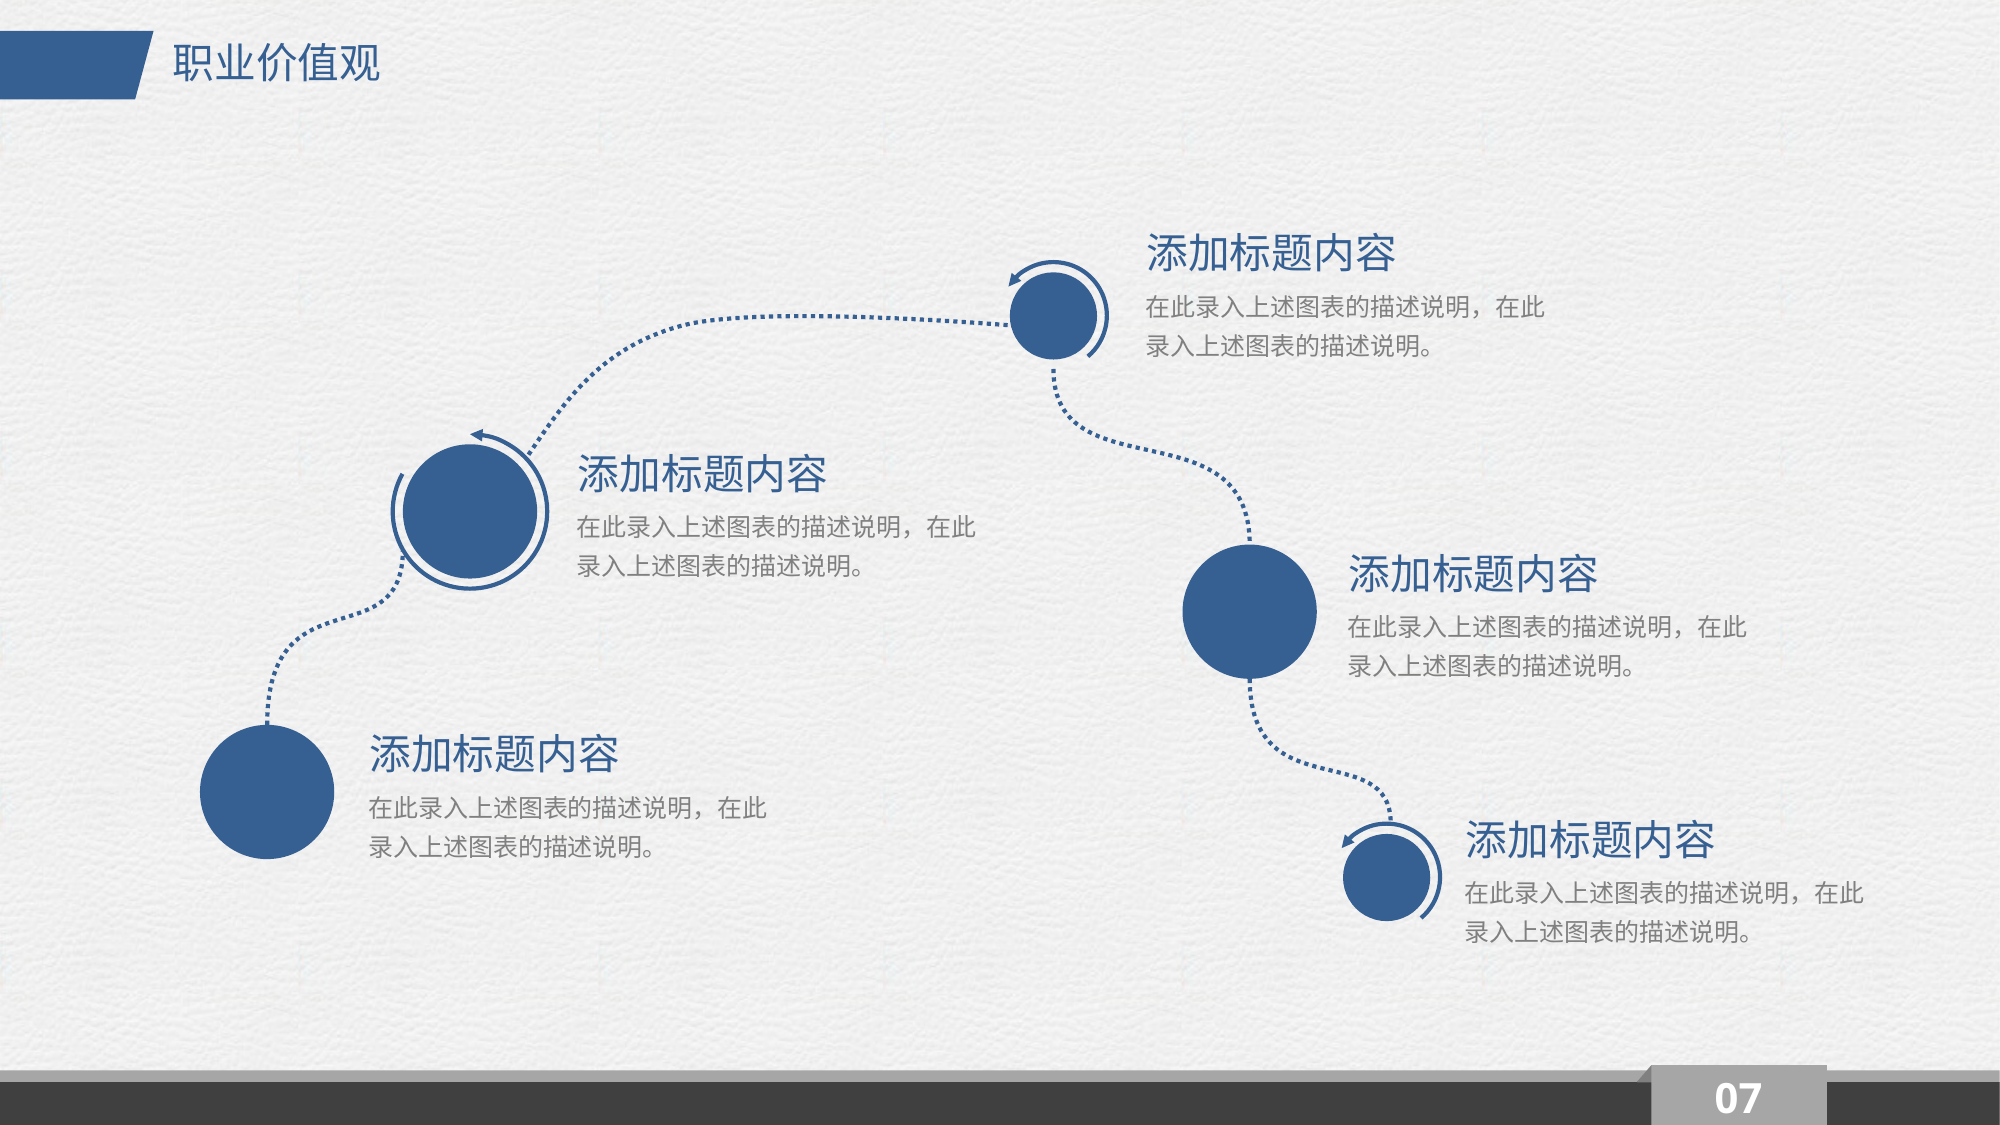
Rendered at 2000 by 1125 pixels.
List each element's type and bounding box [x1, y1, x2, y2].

text_box [247, 569, 423, 706]
text_box [1247, 680, 1393, 823]
picture [0, 0, 2000, 1125]
text_box [1087, 356, 1250, 545]
